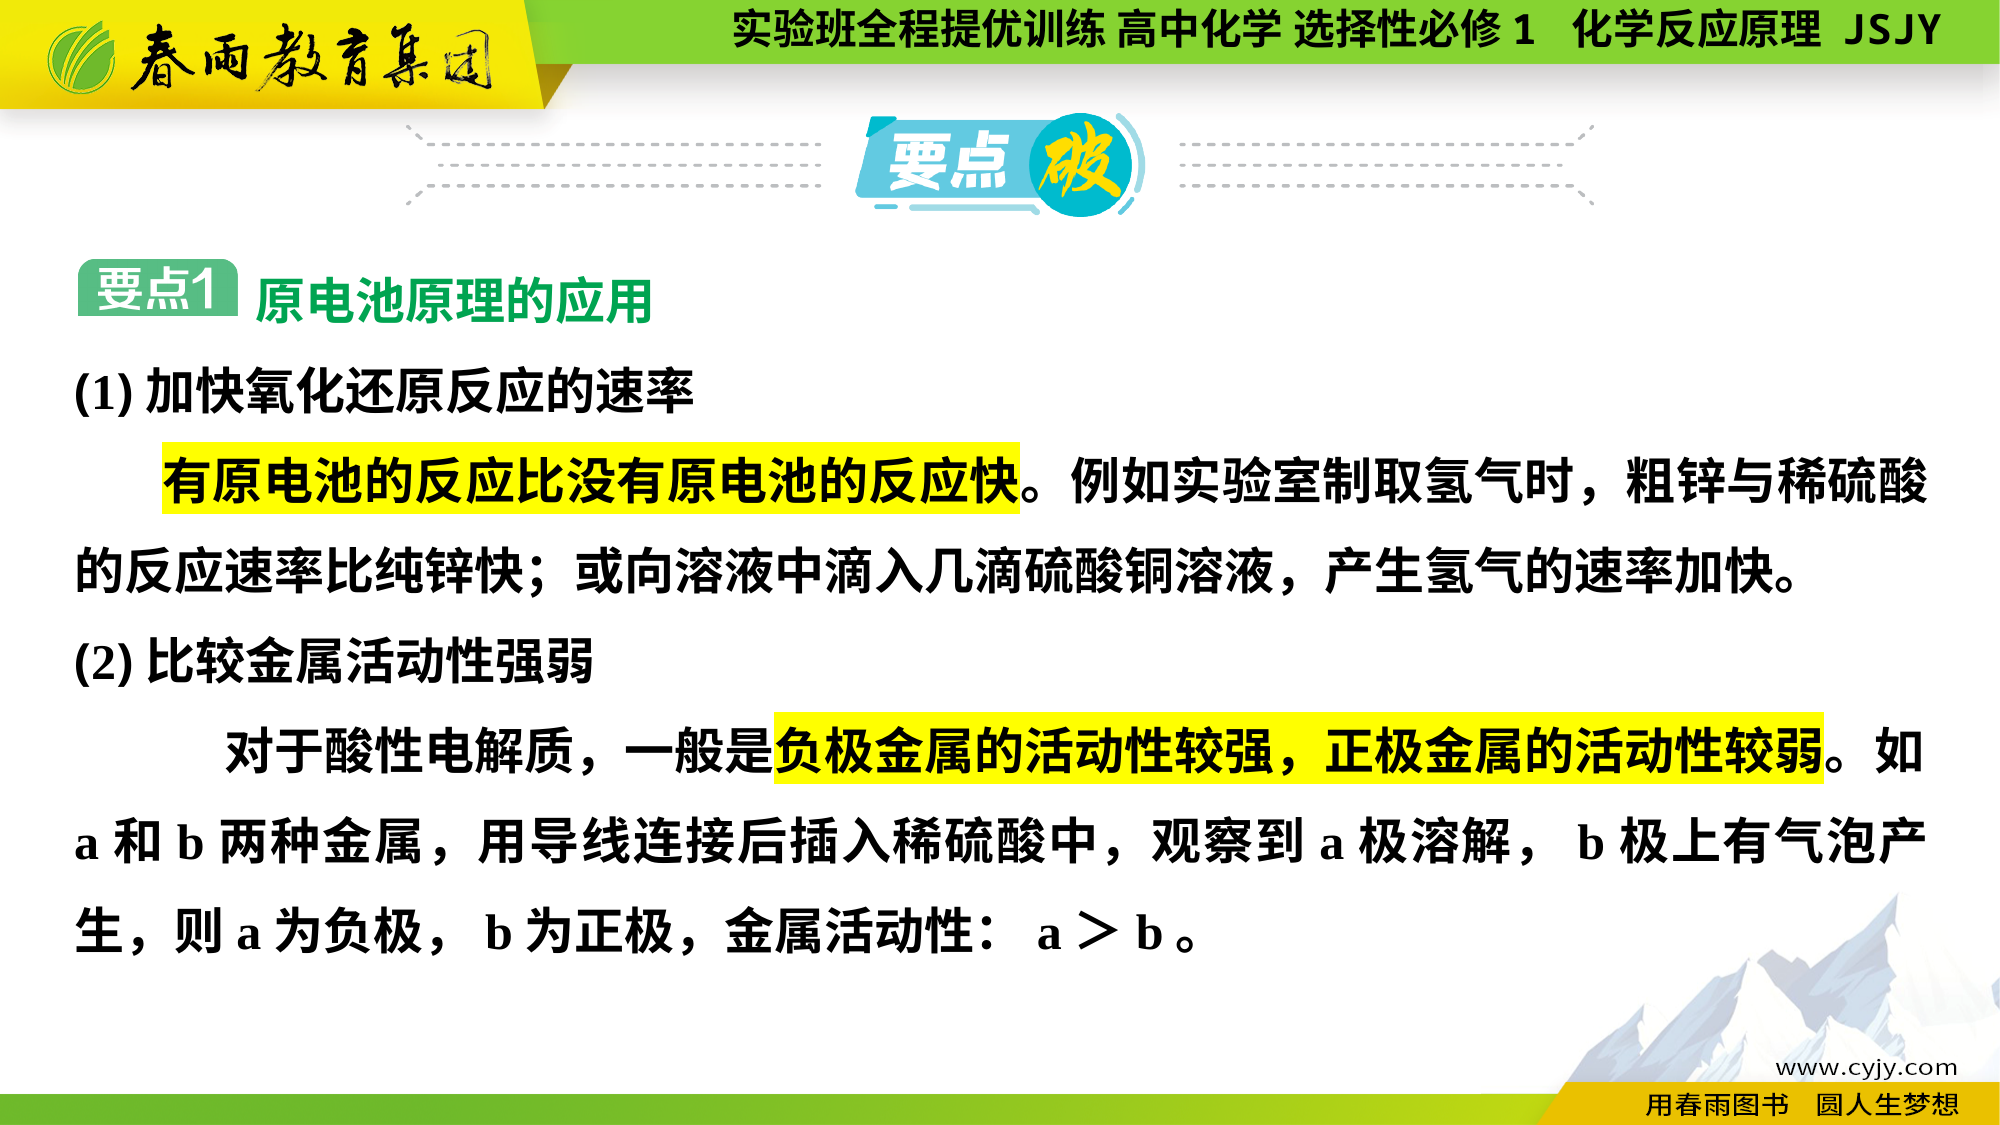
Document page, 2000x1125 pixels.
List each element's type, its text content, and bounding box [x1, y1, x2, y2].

list 原电池原理的应用 (1)加快氧化还原反应的速率 有原电池的反应比没有原电池的反应快。例如实验室制取氢气时，粗锌与稀硫酸的反应速率比纯锌快；或向溶液中滴入几滴硫酸铜溶液，产生氢气的速率加快。 (2)比较金属活动性强弱 对于酸性电解质，一般是负极金属的活动性较强，正极金属的活动性较弱。如a和b两种金属，用导线连接后插入稀硫酸中，观察到a极溶解，b极上有气泡产生，则a为负极，b为正极，金属活动性：a＞b。 [59, 232, 1944, 975]
picture [0, 0, 2000, 1125]
